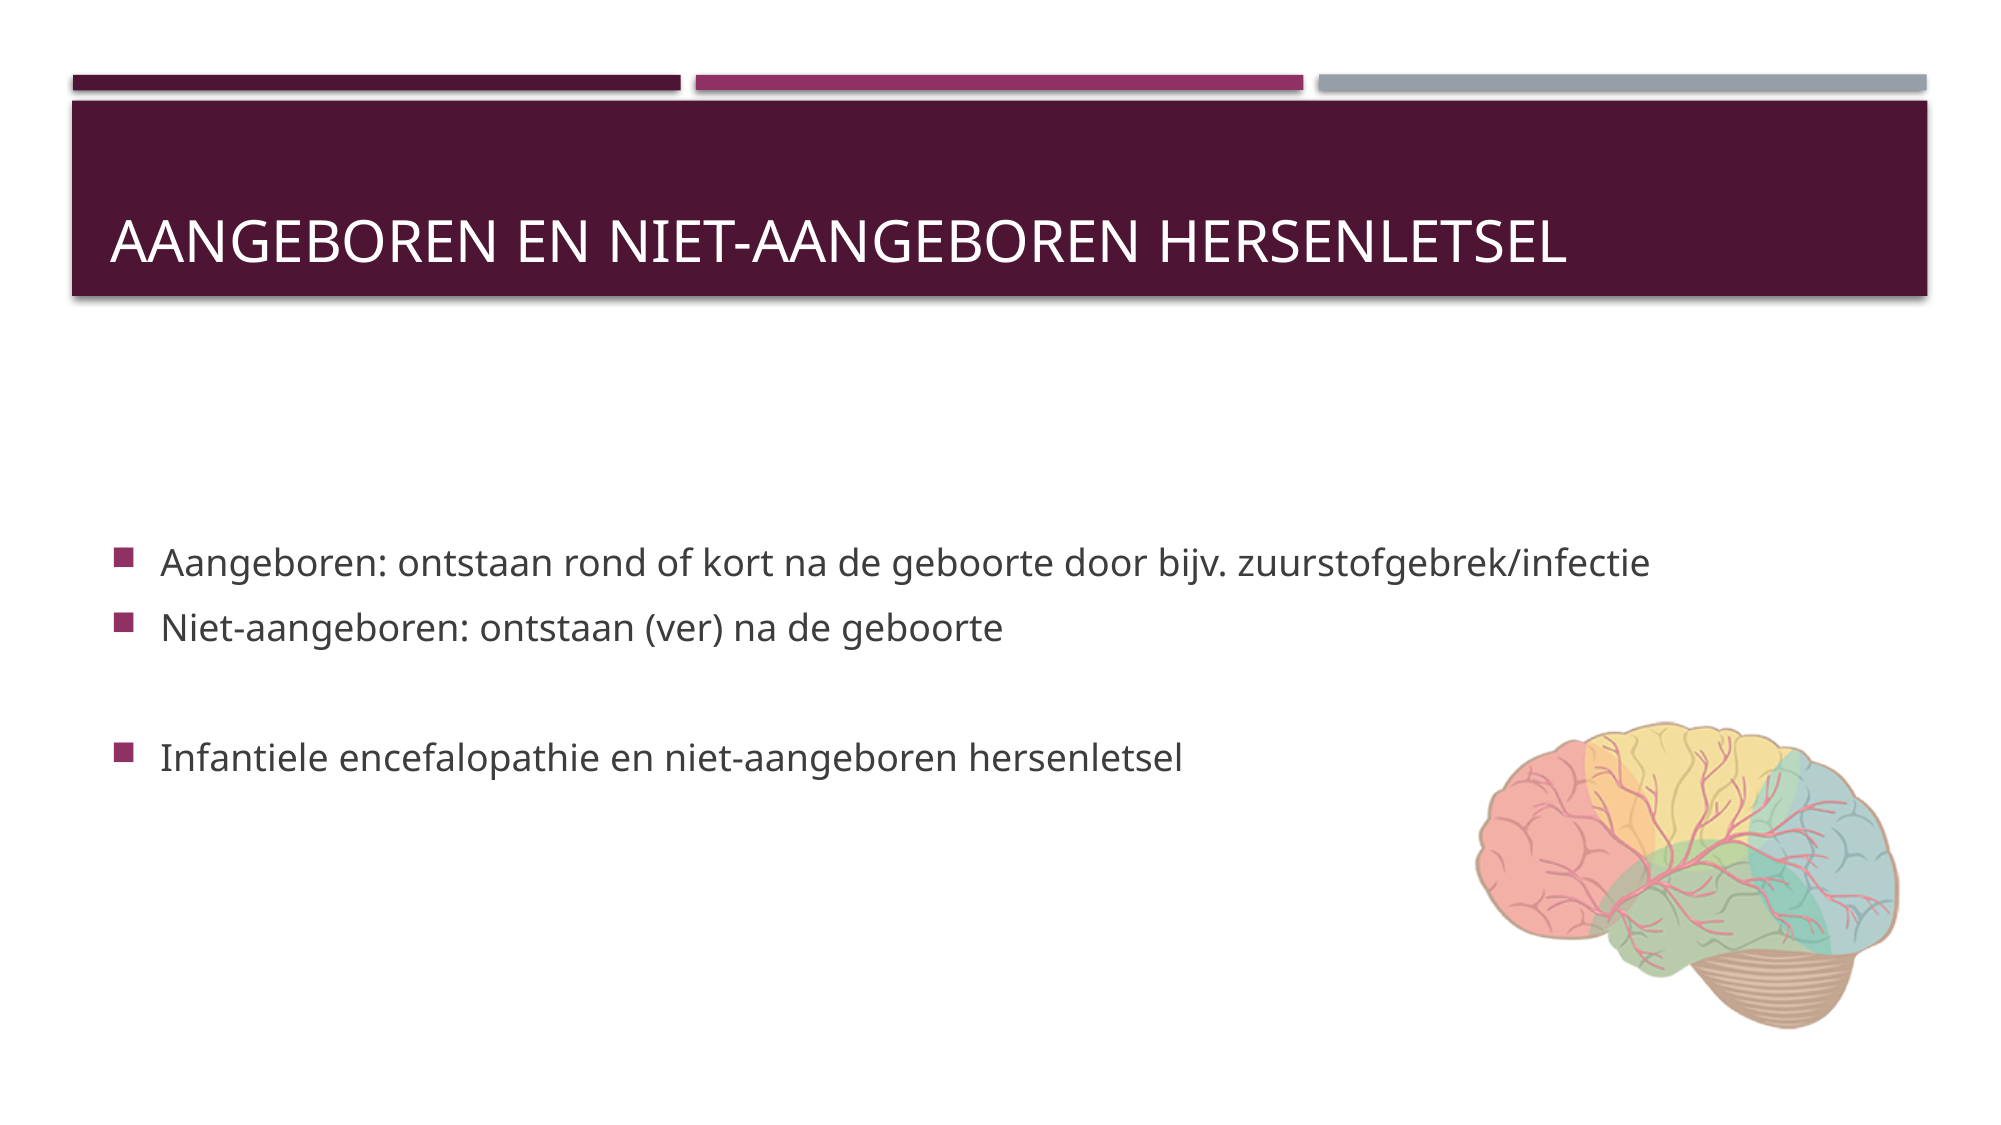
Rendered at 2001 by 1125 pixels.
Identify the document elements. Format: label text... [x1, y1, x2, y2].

list Aangeboren: ontstaan rond of kort na de geboorte door bijv. zuurstofgebrek/infectie Niet-aangeboren: ontstaan (ver) na de geboorte Infantiele encefalopathie en niet-aangeboren hersenletsel [95, 357, 1905, 962]
title Aangeboren en niet-aangeboren hersenletsel [95, 115, 1905, 282]
picture [1469, 717, 1906, 1038]
